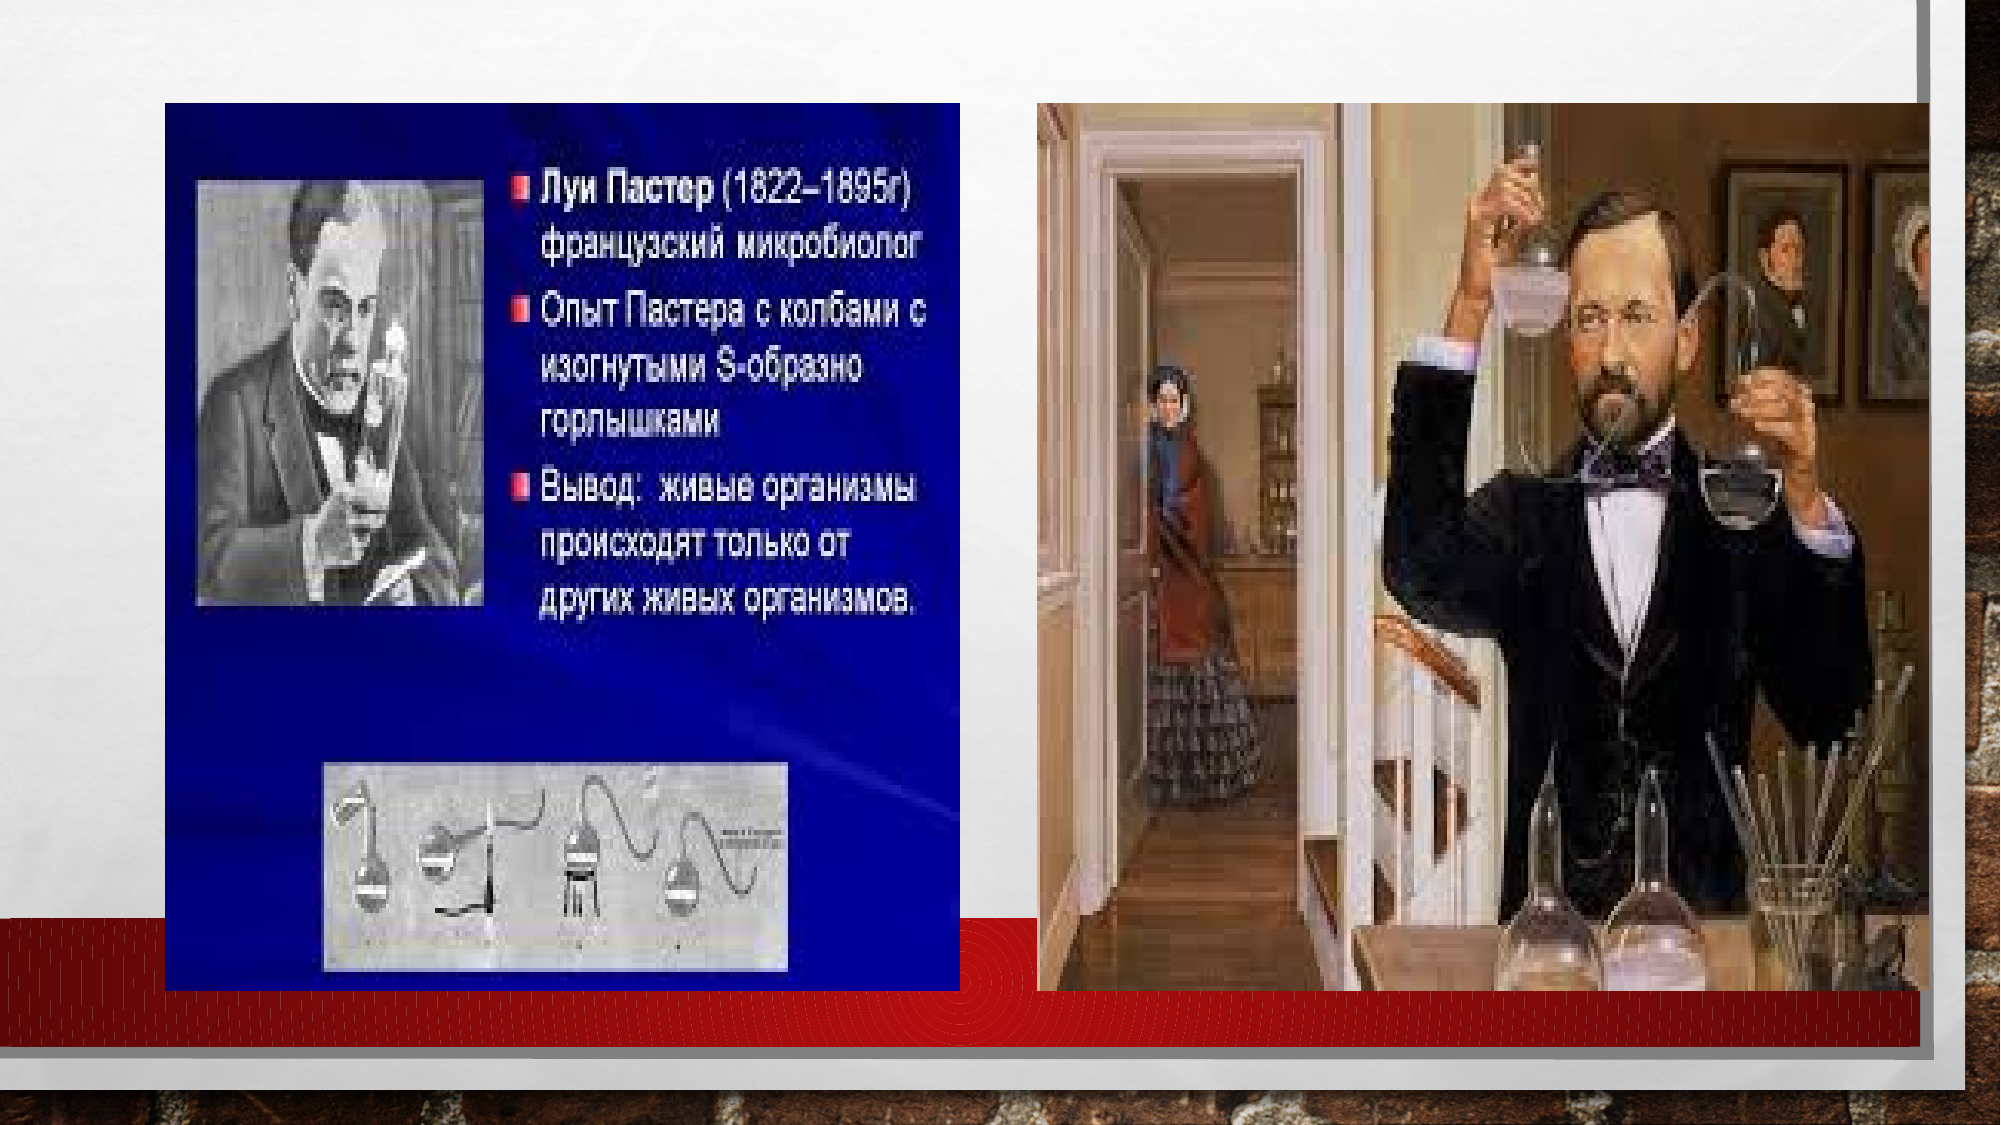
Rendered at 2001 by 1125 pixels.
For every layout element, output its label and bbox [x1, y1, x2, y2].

picture [1037, 102, 1929, 991]
list [165, 102, 960, 991]
picture [0, 0, 2000, 1125]
